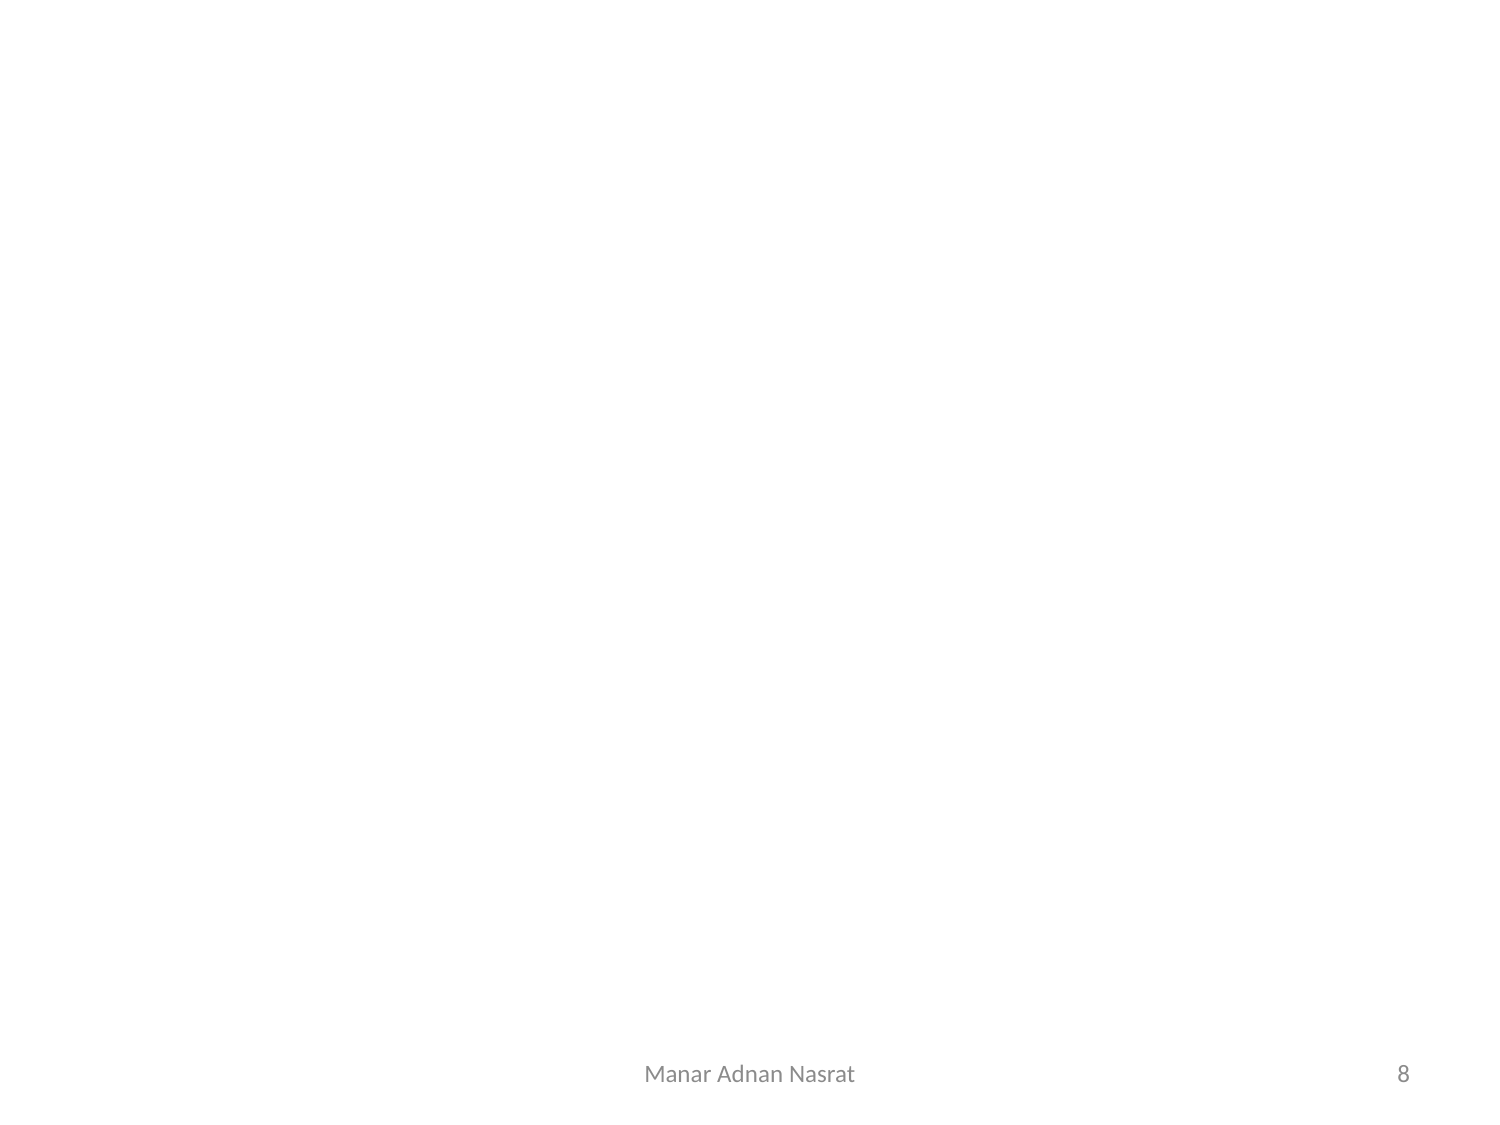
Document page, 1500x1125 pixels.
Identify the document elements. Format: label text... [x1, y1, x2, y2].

footer Manar Adnan Nasrat [512, 1042, 988, 1103]
slide_number 8 [1074, 1042, 1425, 1103]
